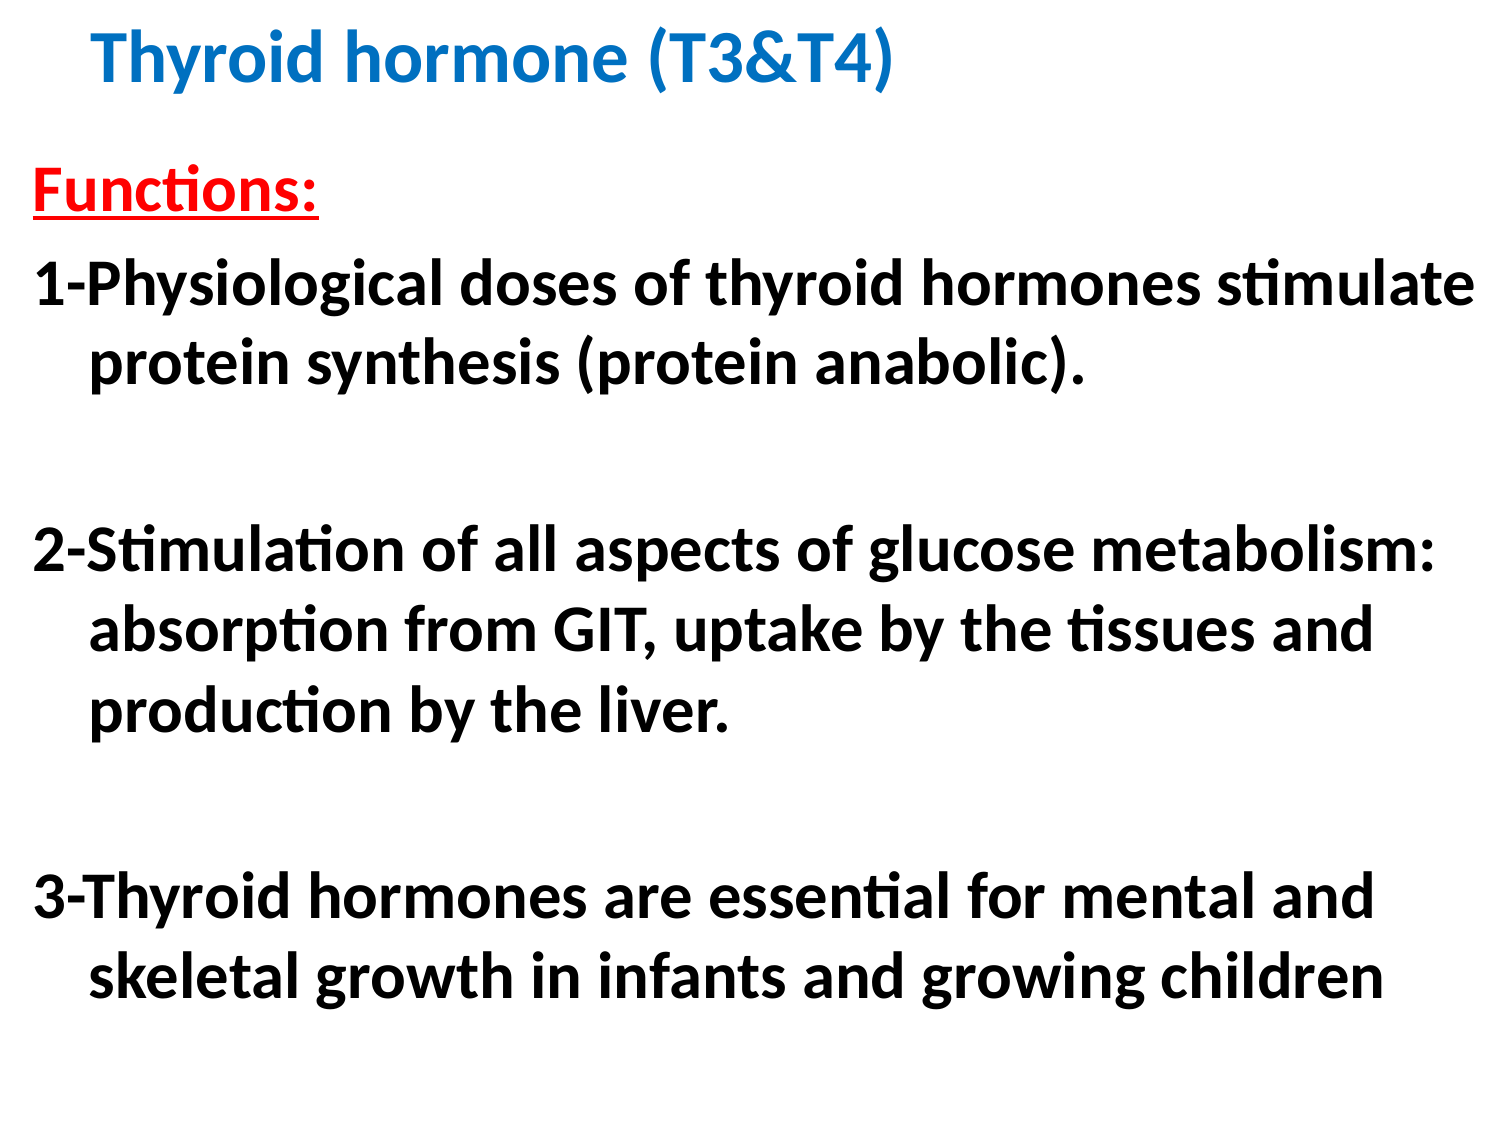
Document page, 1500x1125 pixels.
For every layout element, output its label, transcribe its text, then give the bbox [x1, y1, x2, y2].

list Functions: 1-Physiological doses of thyroid hormones stimulate protein synthesis (protein anabolic). 2-Stimulation of all aspects of glucose metabolism: absorption from GIT, uptake by the tissues and production by the liver. 3-Thyroid hormones are essential for mental and skeletal growth in infants and growing children [17, 137, 1500, 1087]
title Thyroid hormone (T3&T4) [75, 45, 1425, 137]
